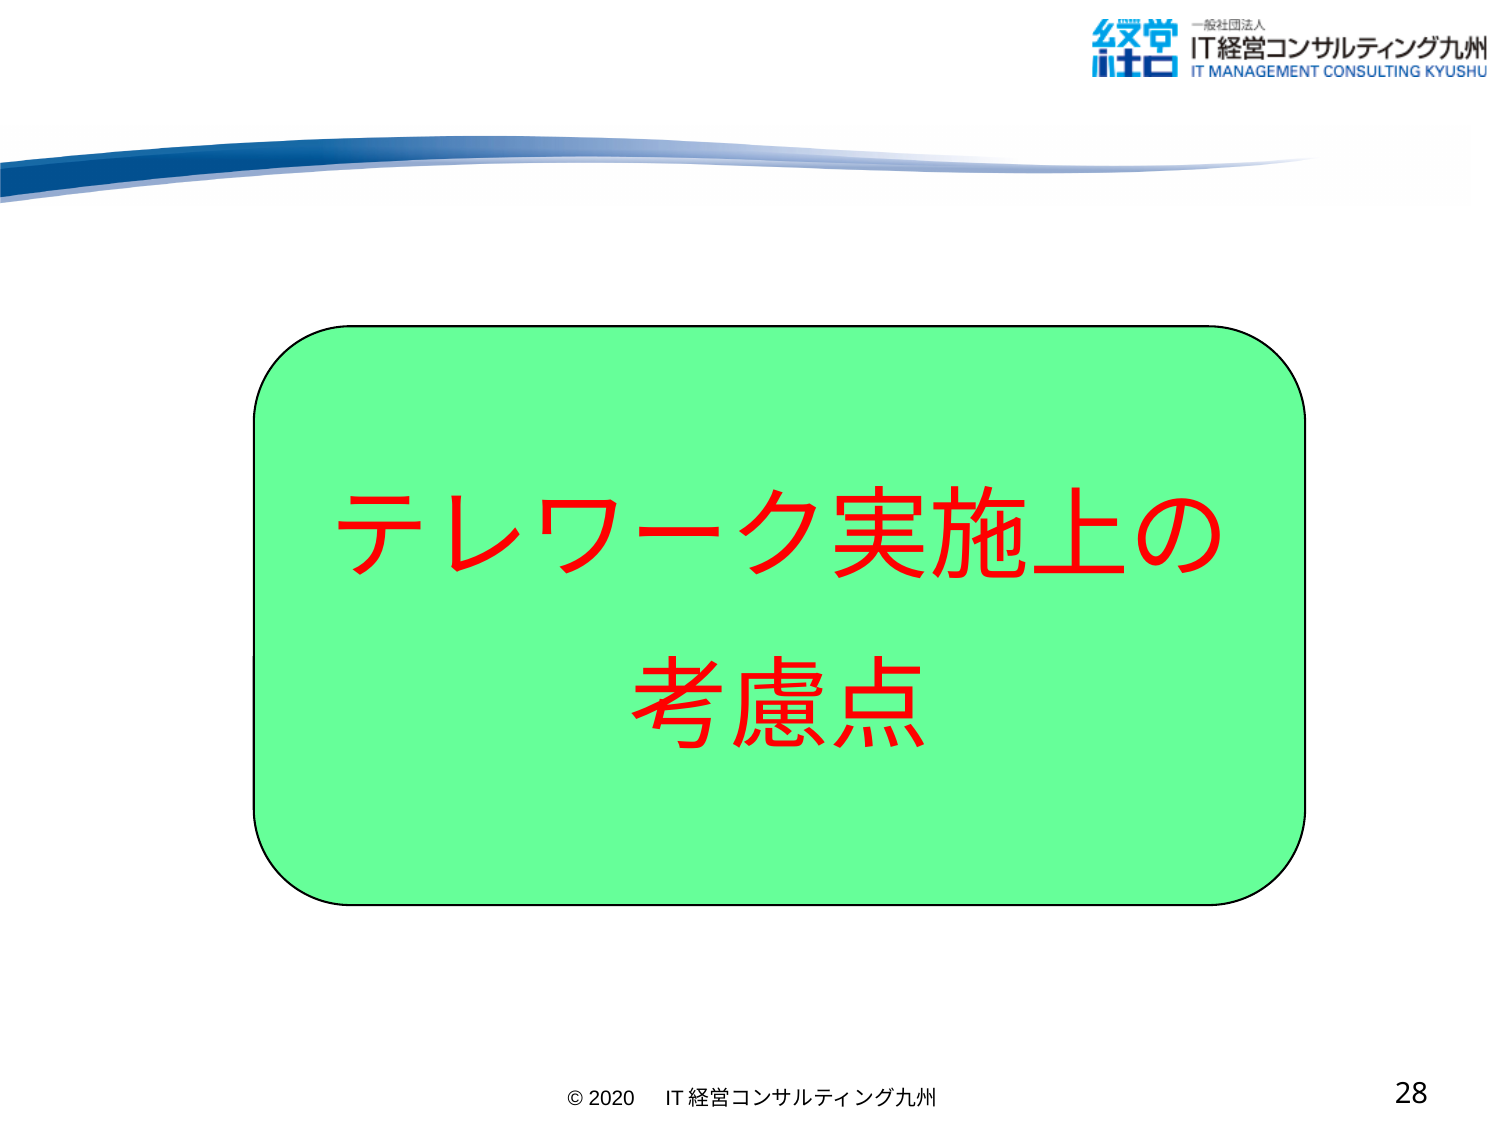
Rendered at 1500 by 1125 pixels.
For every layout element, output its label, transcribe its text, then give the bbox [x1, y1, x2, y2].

picture [1, 126, 1470, 206]
title [53, 38, 1386, 121]
slide_number 27 [1329, 1066, 1495, 1120]
text_box テレワーク実施上の 考慮点 [253, 326, 1306, 906]
